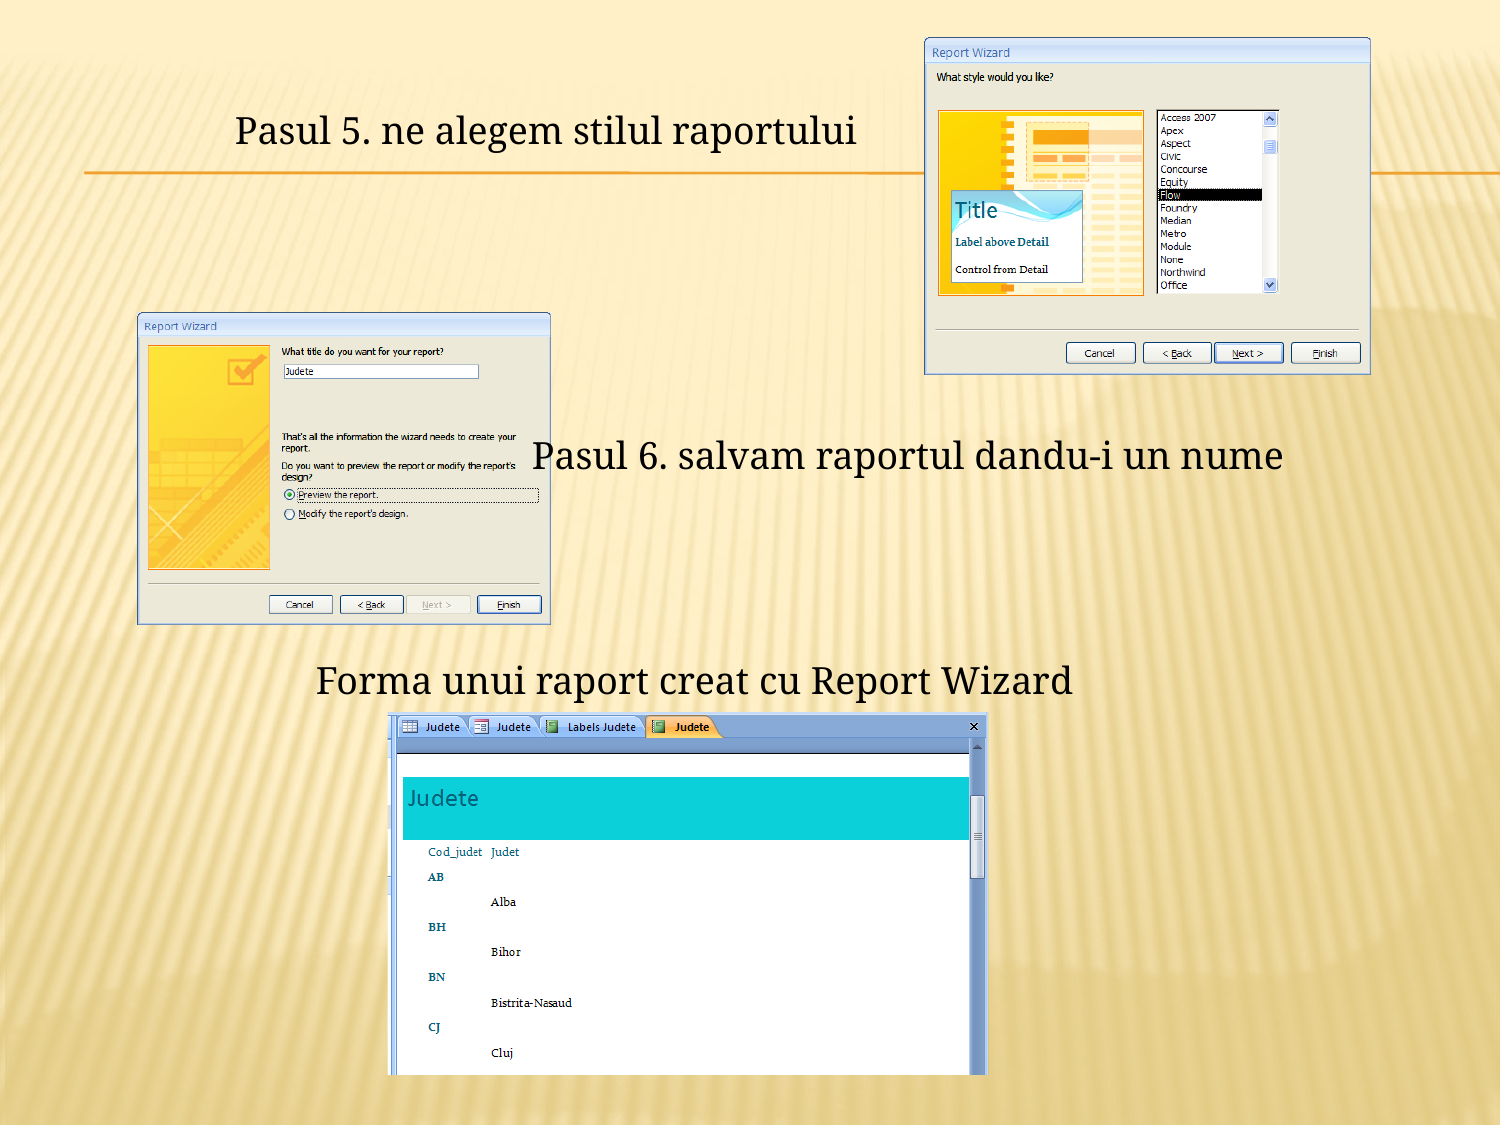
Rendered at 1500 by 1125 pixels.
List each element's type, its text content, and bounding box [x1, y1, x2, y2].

text_box Pasul 6. salvam raportul dandu-i un nume [559, 424, 1300, 485]
picture [924, 37, 1372, 375]
text_box Pasul 5. ne alegem stilul raportului [220, 99, 873, 160]
picture [137, 312, 551, 625]
picture [387, 712, 989, 1076]
text_box Forma unui raport creat cu Report Wizard [301, 649, 1089, 710]
